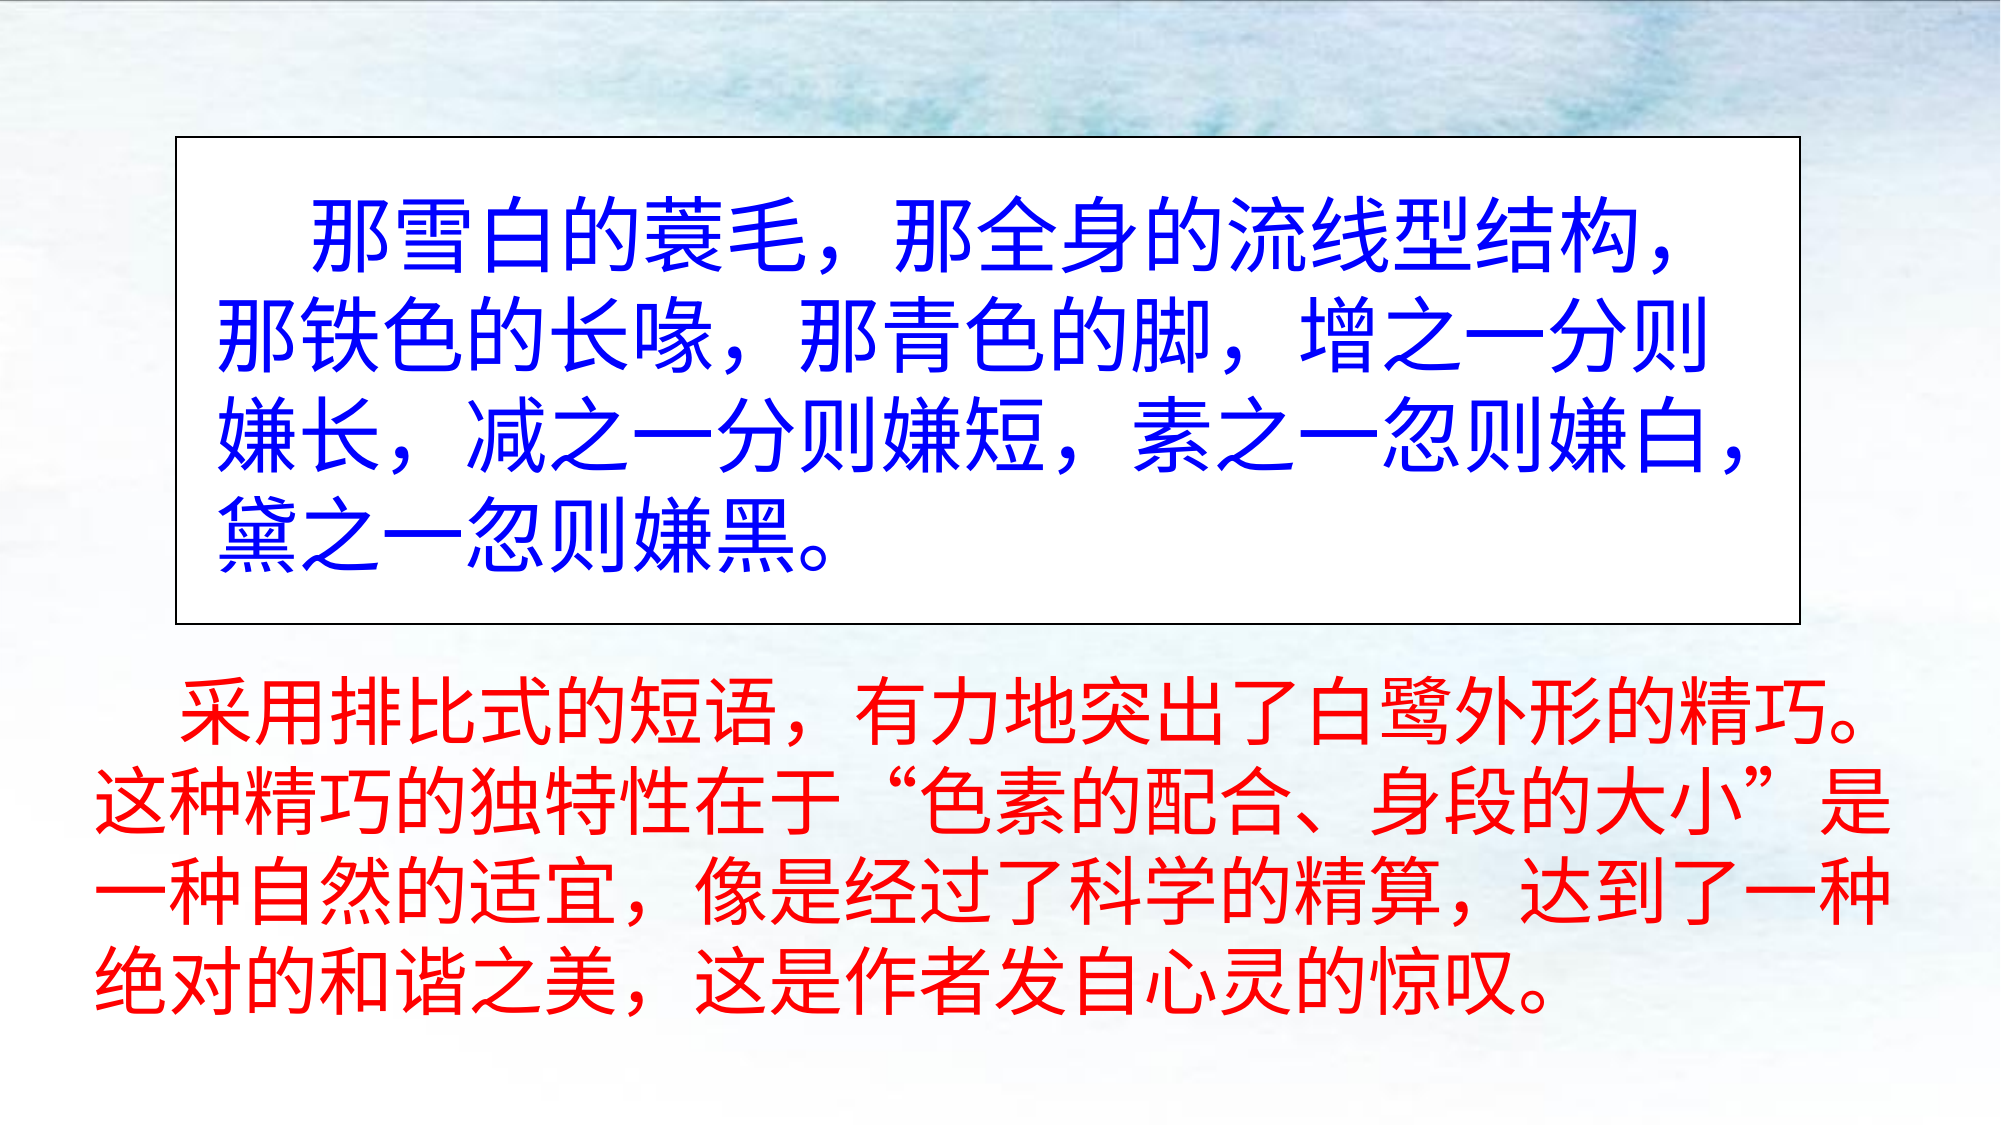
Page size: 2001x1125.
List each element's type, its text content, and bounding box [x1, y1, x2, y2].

text_box 那雪白的蓑毛，那全身的流线型结构，那铁色的长喙，那青色的脚，增之一分则嫌长，减之一分则嫌短，素之一忽则嫌白，黛之一忽则嫌黑。 [200, 175, 1741, 591]
text_box 采用排比式的短语，有力地突出了白鹭外形的精巧。这种精巧的独特性在于“色素的配合、身段的大小”是一种自然的适宜，像是经过了科学的精算，达到了一种绝对的和谐之美，这是作者发自心灵的惊叹。 [78, 656, 1922, 1032]
picture [0, 0, 2001, 1125]
text_box [175, 136, 1801, 625]
